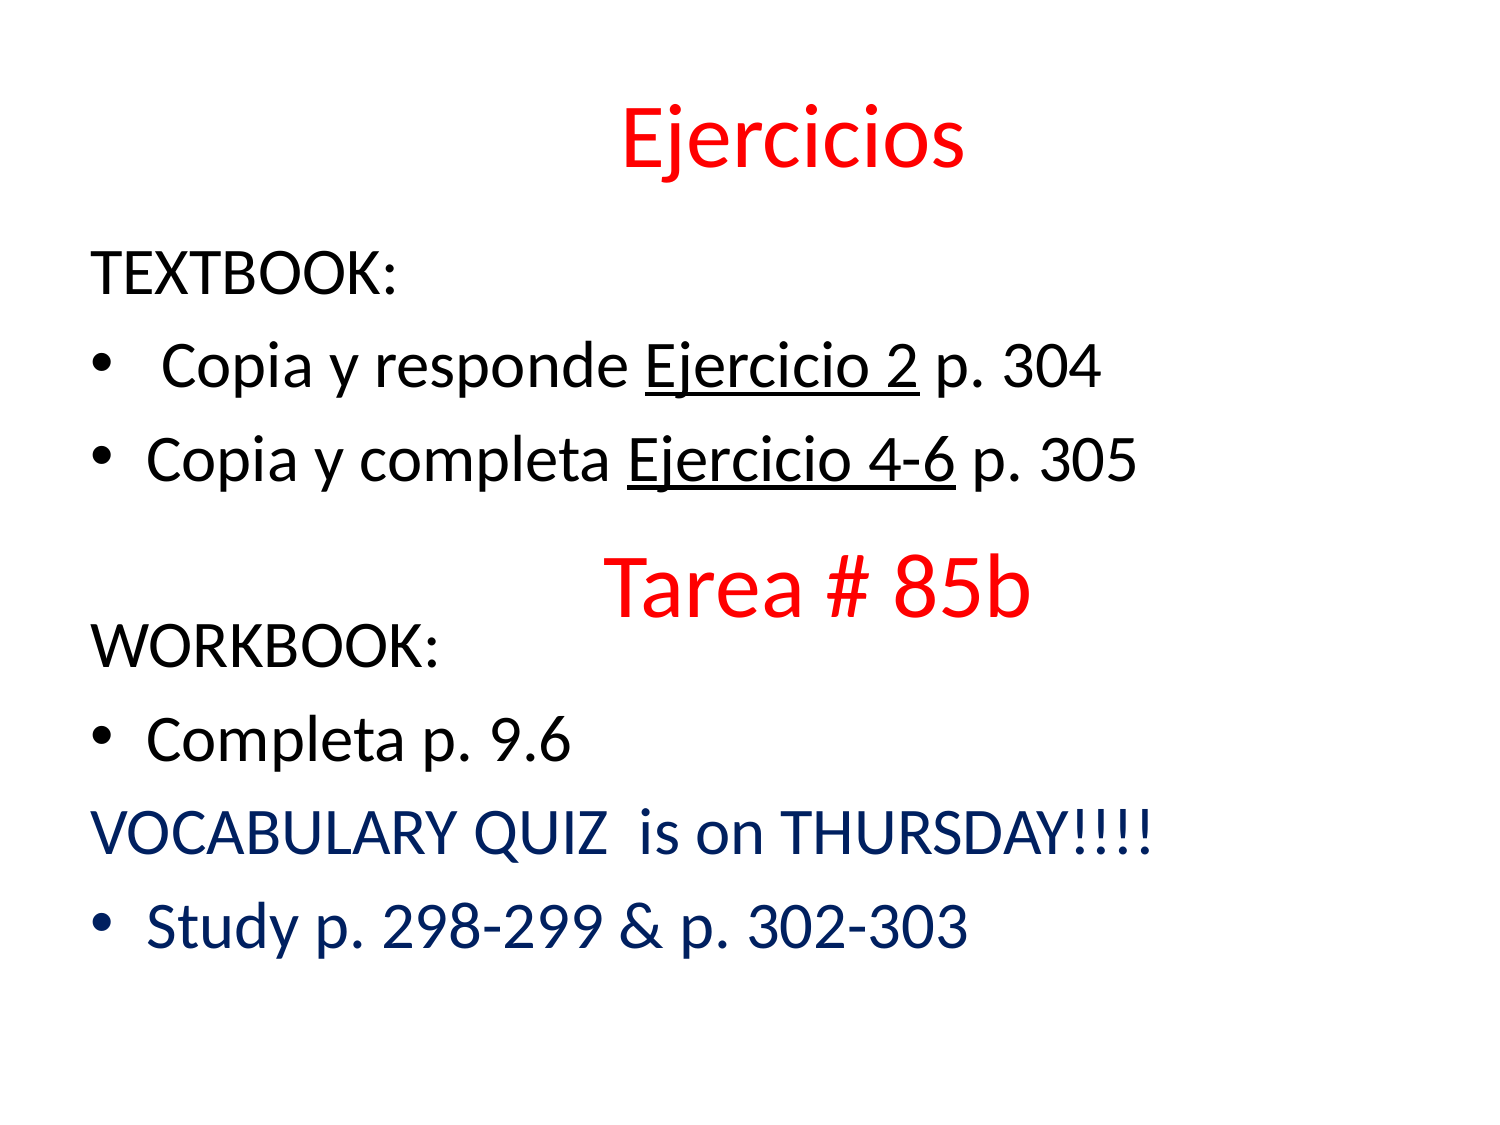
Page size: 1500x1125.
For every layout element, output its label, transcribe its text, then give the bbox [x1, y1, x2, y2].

list TEXTBOOK: Copia y responde Ejercicio 2 p. 304 Copia y completa Ejercicio 4-6 p. 305 WORKBOOK: Completa p. 9.6 VOCABULARY QUIZ is on THURSDAY!!!! Study p. 298-299 & p. 302-303 [75, 225, 1425, 487]
text_box Ejercicios [49, 37, 1500, 225]
text_box Tarea # 85b [74, 487, 1500, 675]
list TEXTBOOK: Copia y responde Ejercicio 2 p. 304 Copia y completa Ejercicio 4-6 p. 305 WORKBOOK: Completa p. 9.6 VOCABULARY QUIZ is on THURSDAY!!!! Study p. 298-299 & p. 302-303 [75, 675, 1425, 1038]
